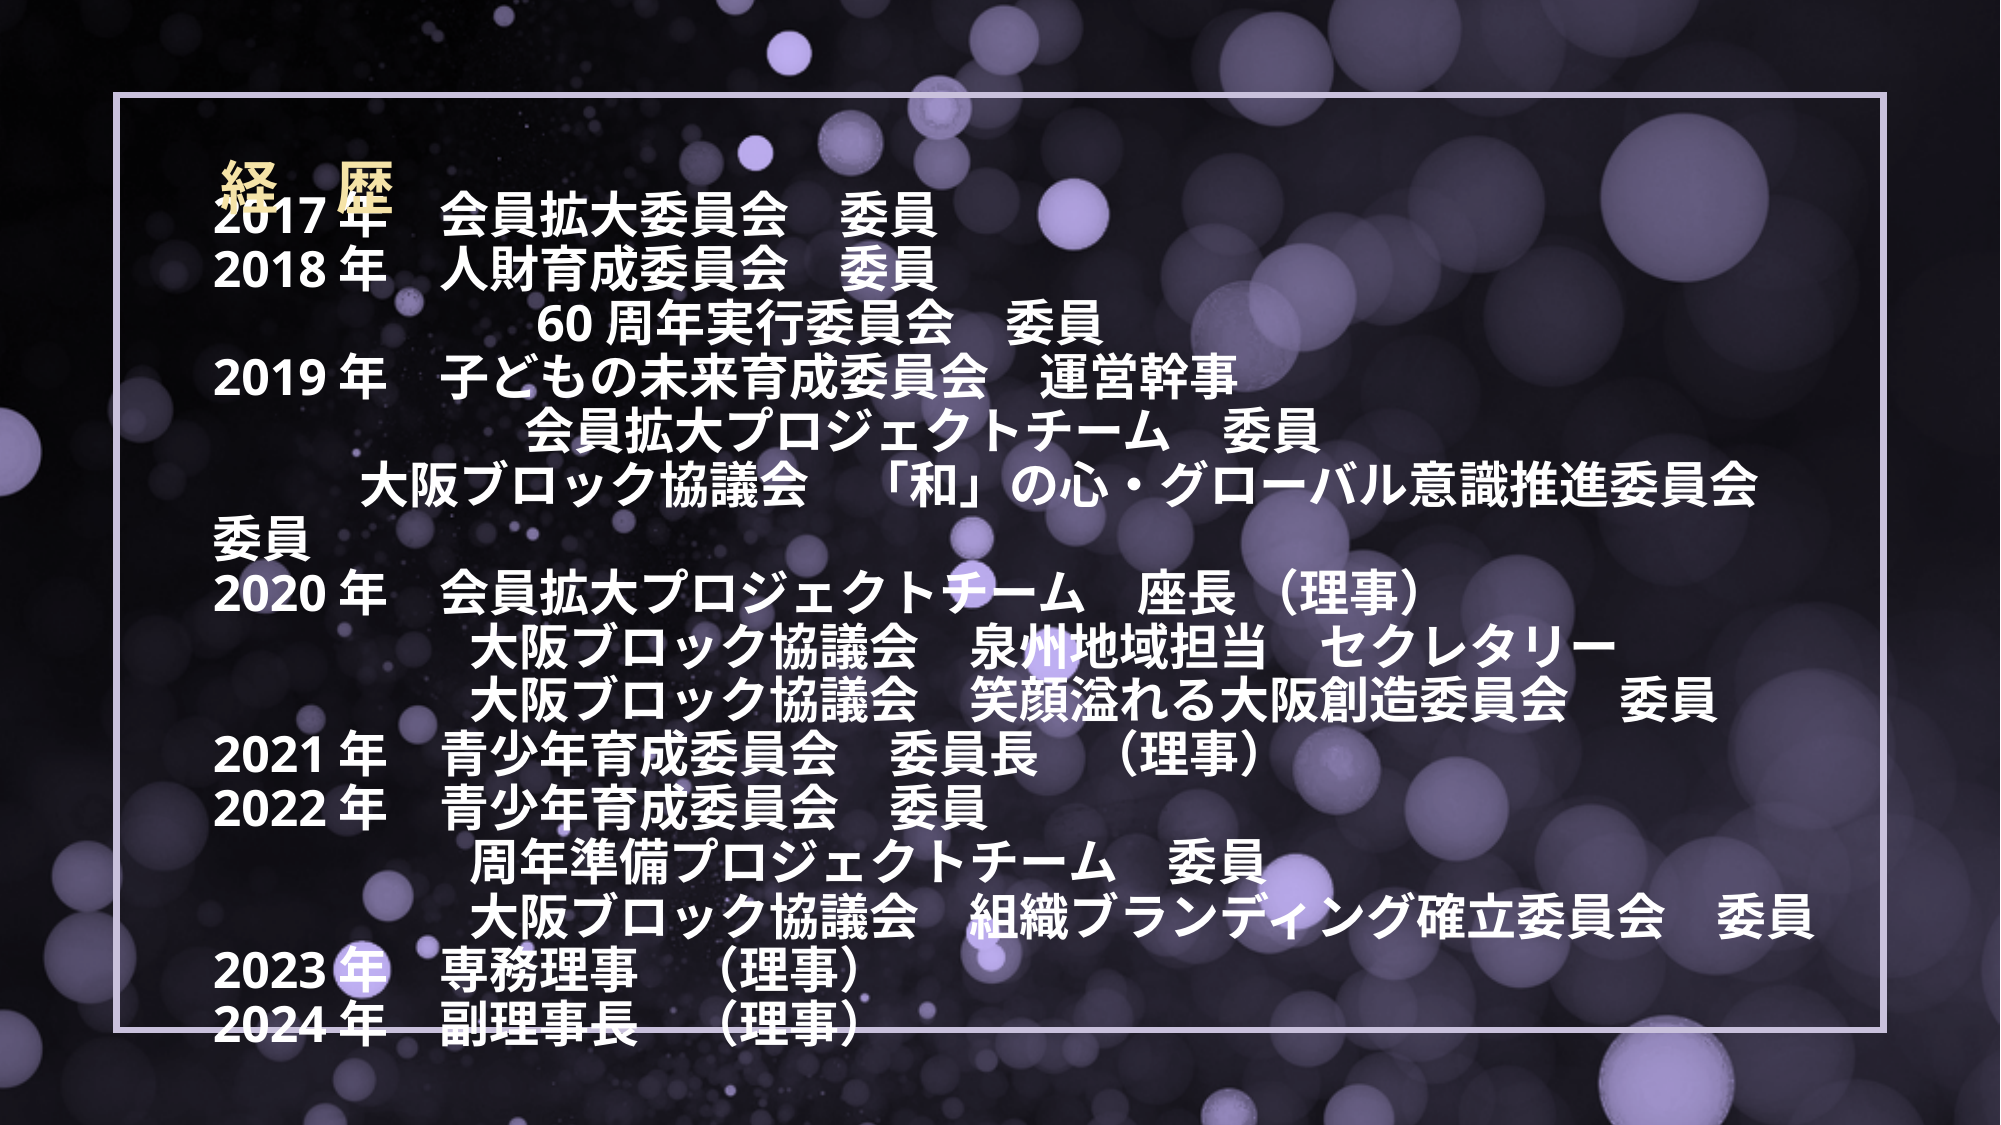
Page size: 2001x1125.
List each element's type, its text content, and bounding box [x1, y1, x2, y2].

list 経 歴 [205, 151, 970, 227]
title 2017年 会員拡大委員会 委員 2018年 人財育成委員会 委員 60周年実行委員会 委員 2019年 子どもの未来育成委員会 運営幹事 会員拡大プロジェクトチーム 委員 大阪ブロック協議会 「和」の心・グローバル意識推進委員会 委員 2020年 会員拡大プロジェクトチーム 座長 （理事） 大阪ブロック協議会 泉州地域担当 セクレタリー 大阪ブロック協議会 笑顔溢れる大阪創造委員会 委員 2021年 青少年育成委員会 委員長 （理事） 2022年 青少年育成委員会 委員 周年準備プロジェクトチーム 委員 大阪ブロック協議会 組織ブランディング確立委員会 委員 2023年 専務理事 （理事） 2024年 副理事長 （理事） [198, 246, 1847, 998]
